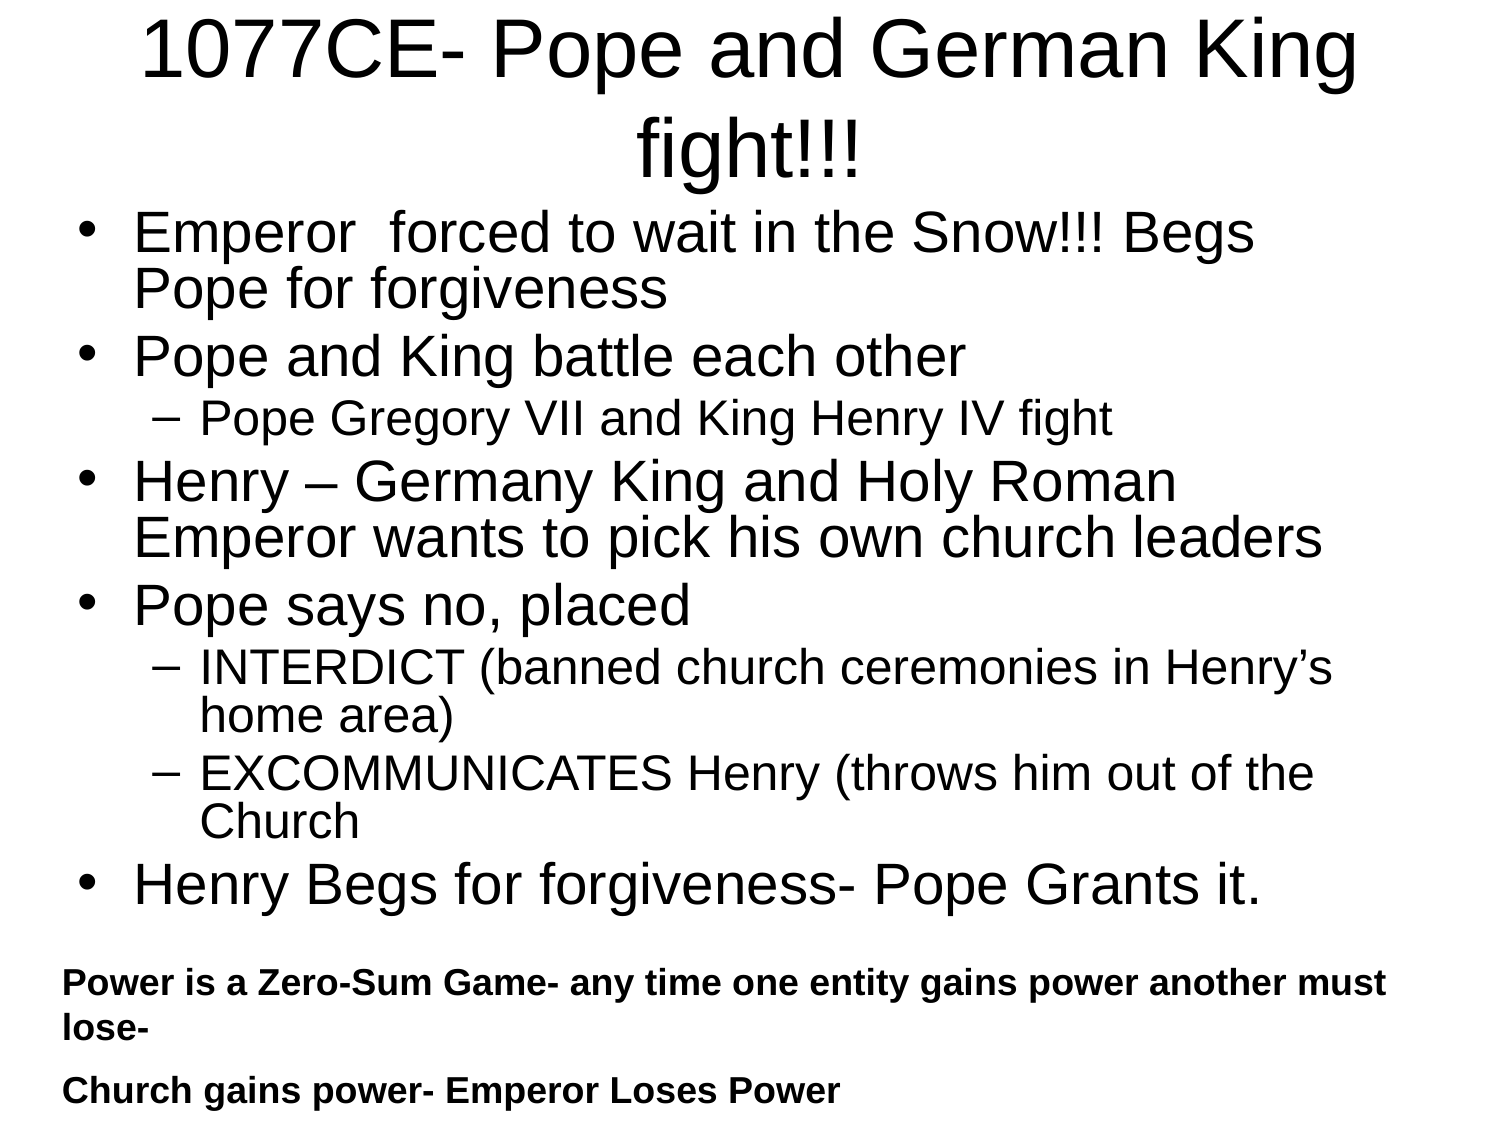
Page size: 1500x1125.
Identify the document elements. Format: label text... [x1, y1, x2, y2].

list Emperor forced to wait in the Snow!!! Begs Pope for forgiveness Pope and King battle each other Pope Gregory VII and King Henry IV fight Henry – Germany King and Holy Roman Emperor wants to pick his own church leaders Pope says no, placed INTERDICT (banned church ceremonies in Henry’s home area) EXCOMMUNICATES Henry (throws him out of the Church Henry Begs for forgiveness- Pope Grants it. [62, 200, 1413, 943]
text_box Power is a Zero-Sum Game- any time one entity gains power another must lose- Church gains power- Emperor Loses Power [46, 950, 1500, 1078]
title 1077CE- Pope and German King fight!!! [0, 0, 1500, 188]
